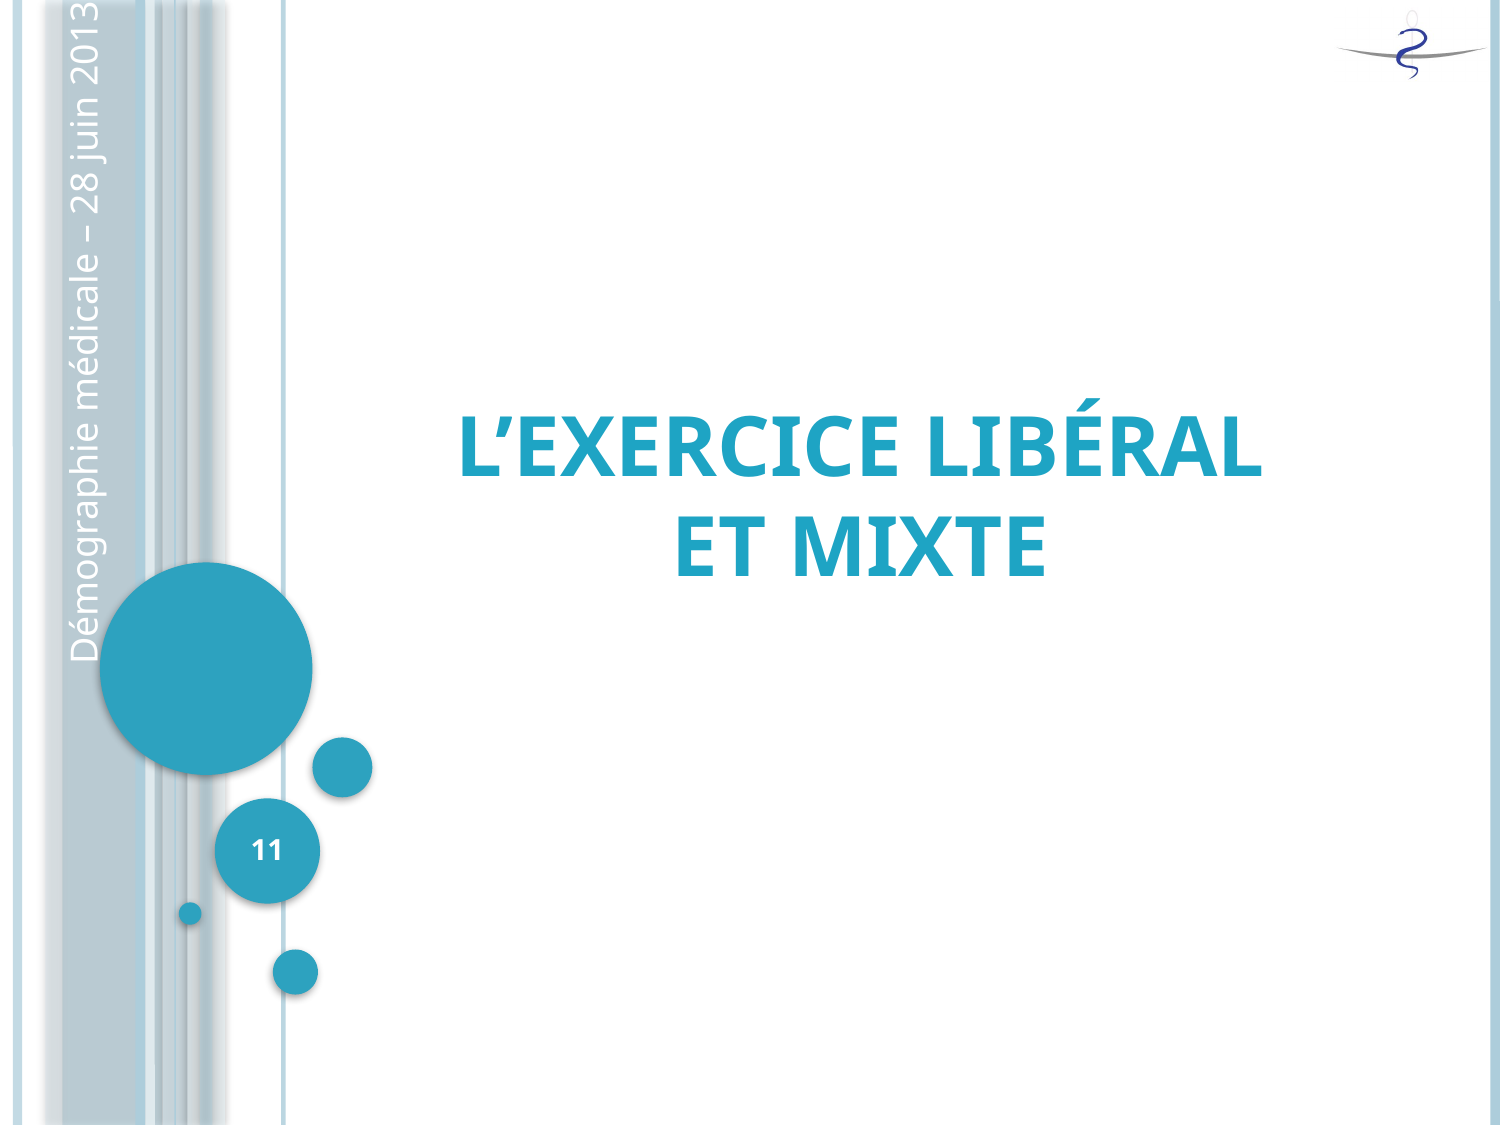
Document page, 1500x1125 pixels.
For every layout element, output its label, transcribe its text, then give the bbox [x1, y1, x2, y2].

text_box 11 [217, 808, 318, 894]
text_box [1333, 6, 1489, 83]
text_box L’EXERCICE LIBÉRAL ET MIXTE [440, 385, 1281, 601]
text_box Démographie médicale – 28 juin 2013 [52, 0, 113, 680]
